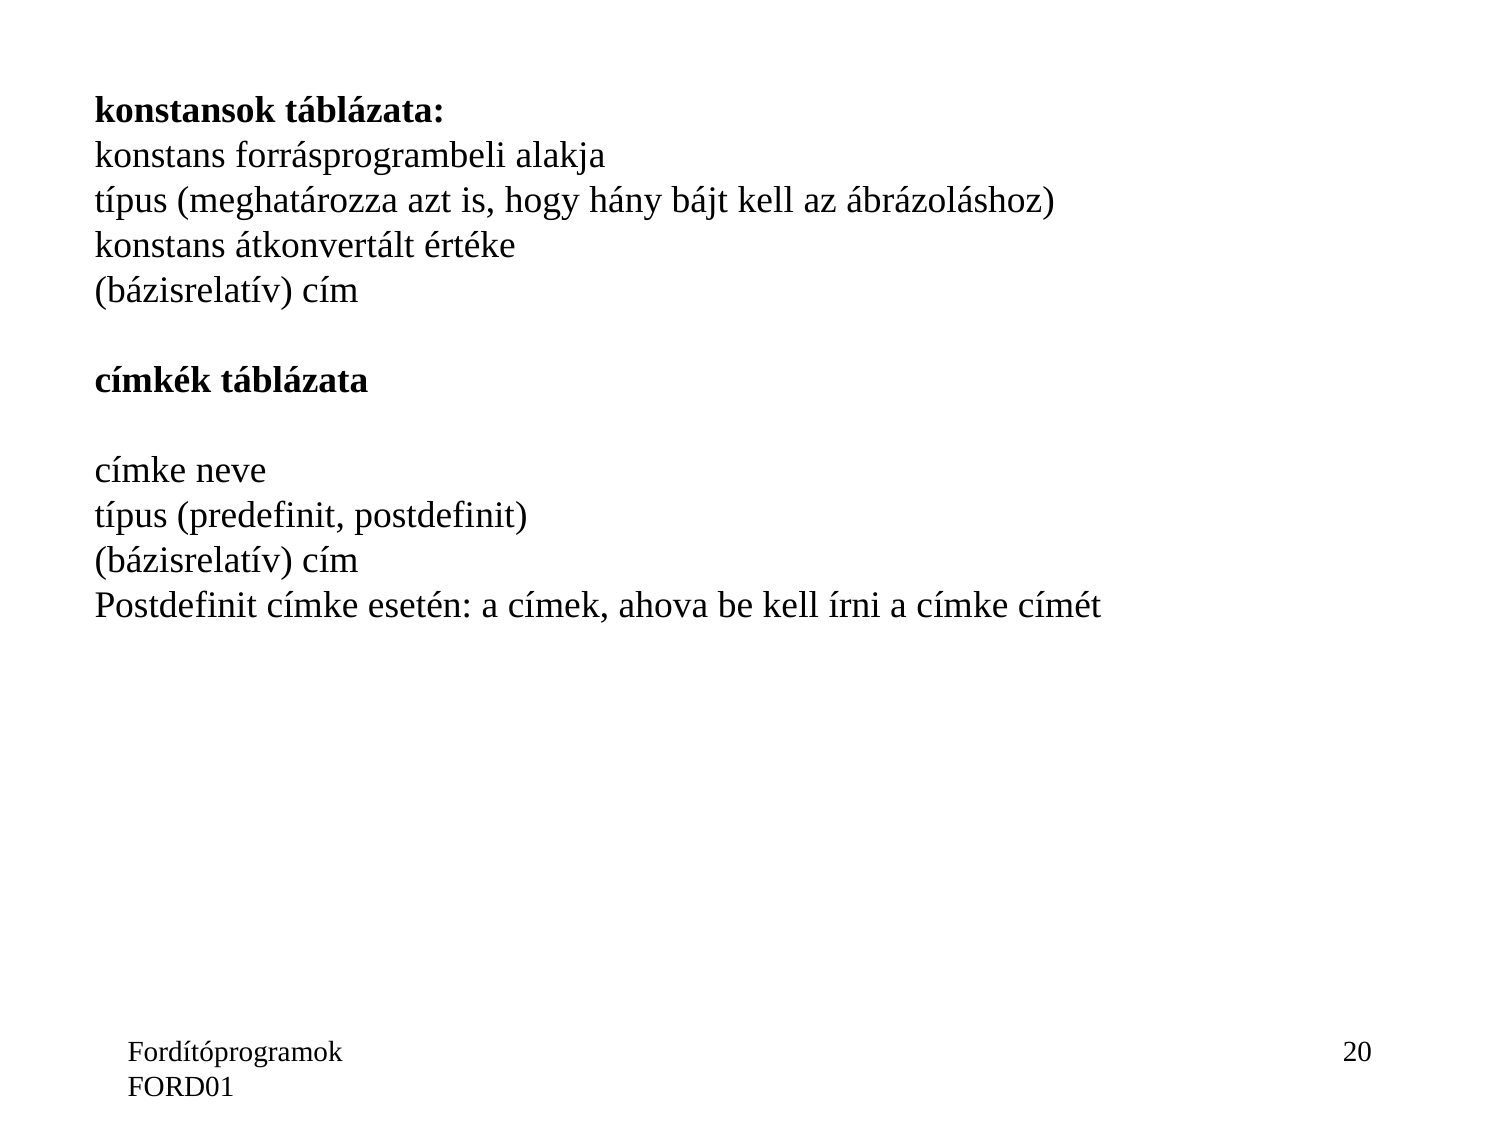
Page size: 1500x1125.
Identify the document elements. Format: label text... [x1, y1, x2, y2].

slide_number 20 [1074, 1025, 1388, 1100]
slide_number Fordítóprogramok FORD01 [112, 1025, 425, 1100]
text_box konstansok táblázata: konstans forrásprogrambeli alakja típus (meghatározza azt is, hogy hány bájt kell az ábrázoláshoz) konstans átkonvertált értéke (bázisrelatív) cím címkék táblázata címke neve típus (predefinit, postdefinit) (bázisrelatív) cím Postdefinit címke esetén: a címek, ahova be kell írni a címke címét [79, 78, 1118, 693]
